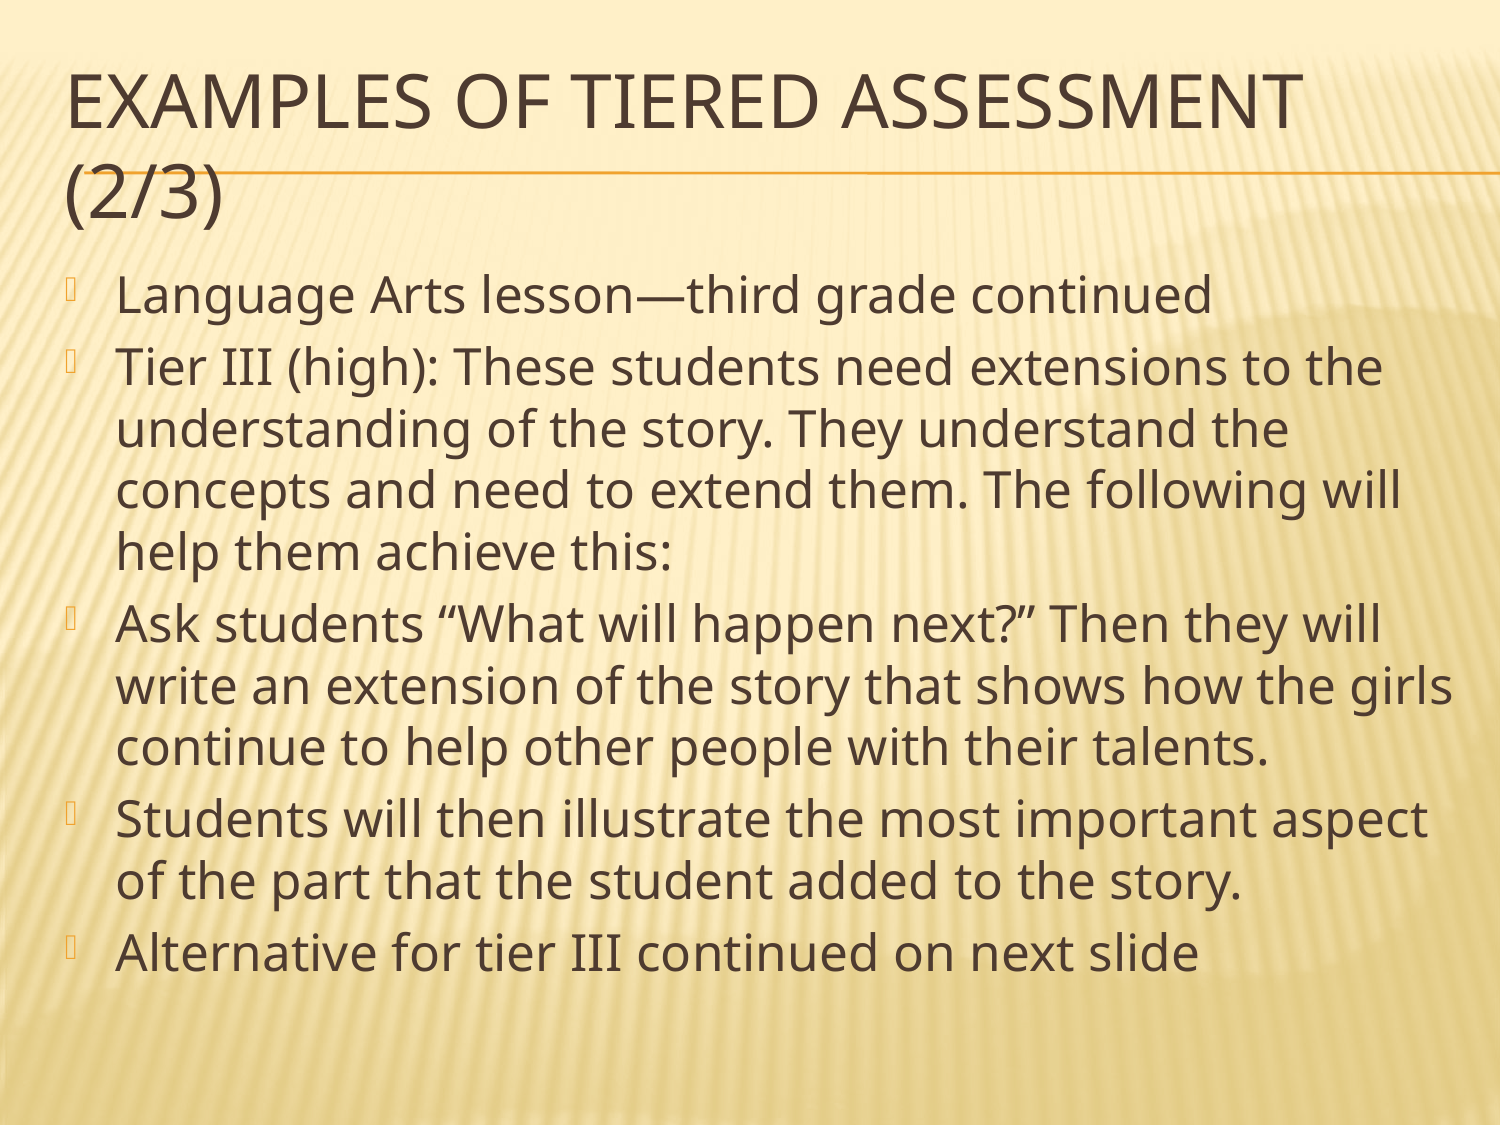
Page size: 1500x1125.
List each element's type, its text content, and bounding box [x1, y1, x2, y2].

list Language Arts lesson—third grade continued Tier III (high): These students need extensions to the understanding of the story. They understand the concepts and need to extend them. The following will help them achieve this: Ask students “What will happen next?” Then they will write an extension of the story that shows how the girls continue to help other people with their talents. Students will then illustrate the most important aspect of the part that the student added to the story. Alternative for tier III continued on next slide [50, 254, 1475, 998]
title Examples of tiered assessment (2/3) [50, 75, 1475, 213]
